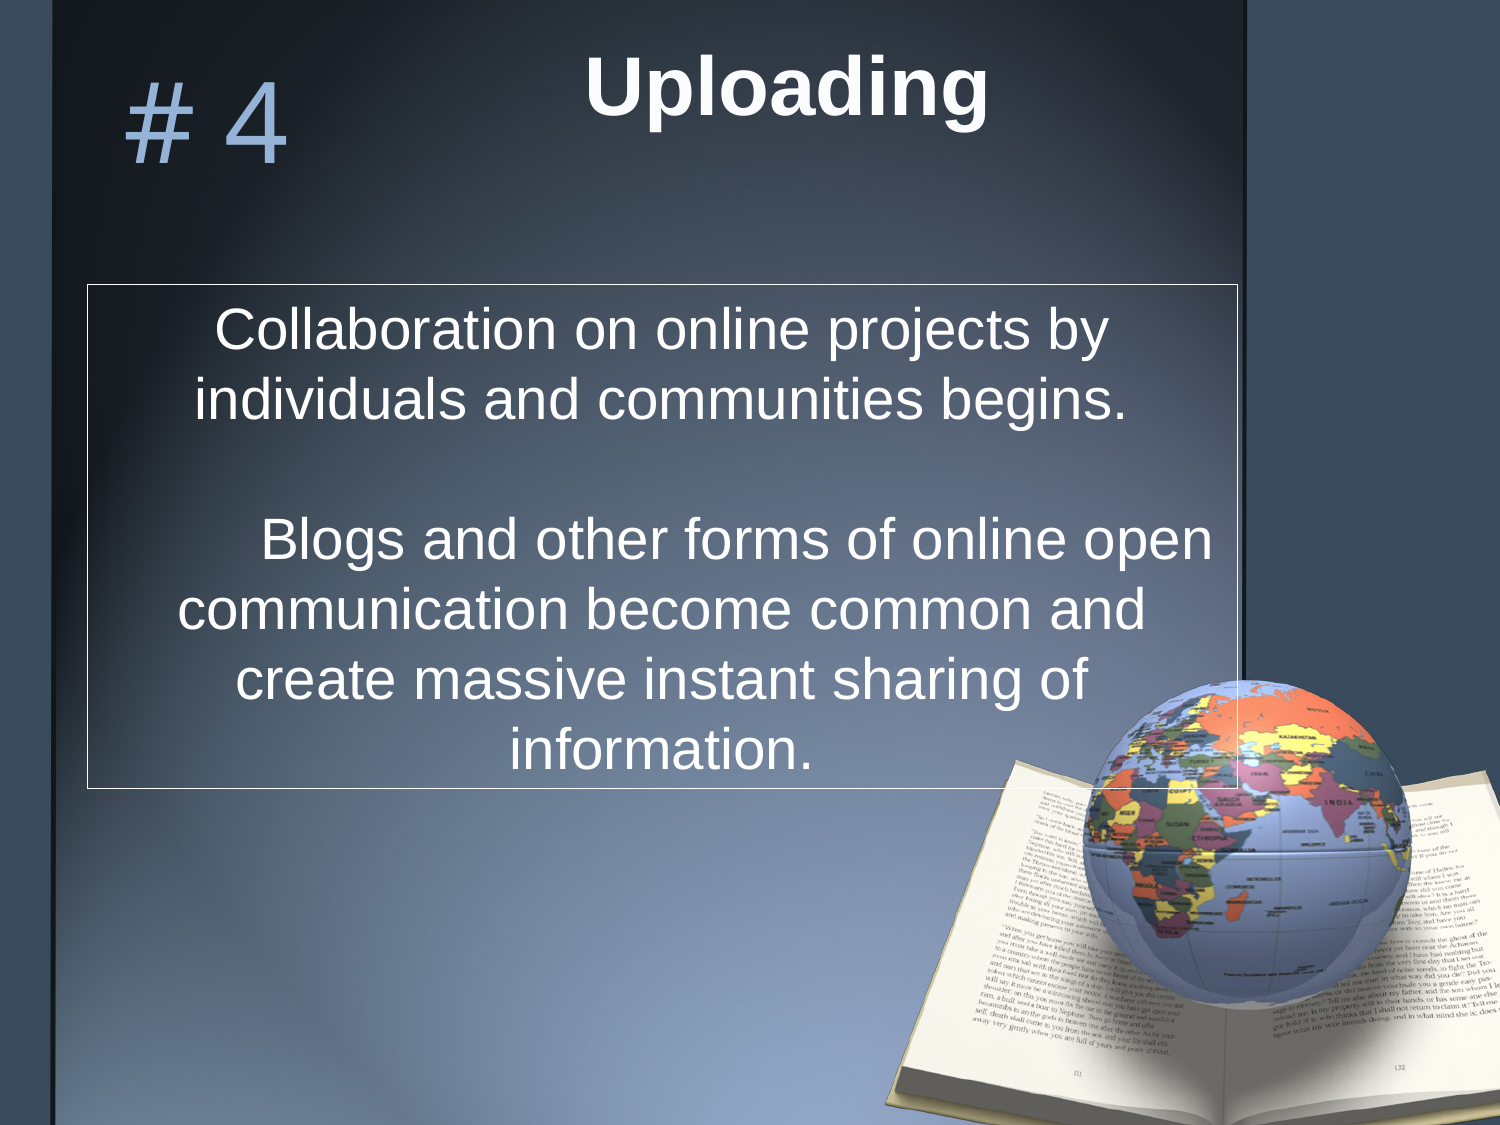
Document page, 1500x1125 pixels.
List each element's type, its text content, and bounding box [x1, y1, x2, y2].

title # 4 [49, 0, 363, 238]
picture [0, 0, 1500, 1125]
text_box Collaboration on online projects by individuals and communities begins. Blogs and other forms of online open communication become common and create massive instant sharing of information. [87, 284, 1238, 789]
text_box Uploading [337, 24, 1239, 140]
